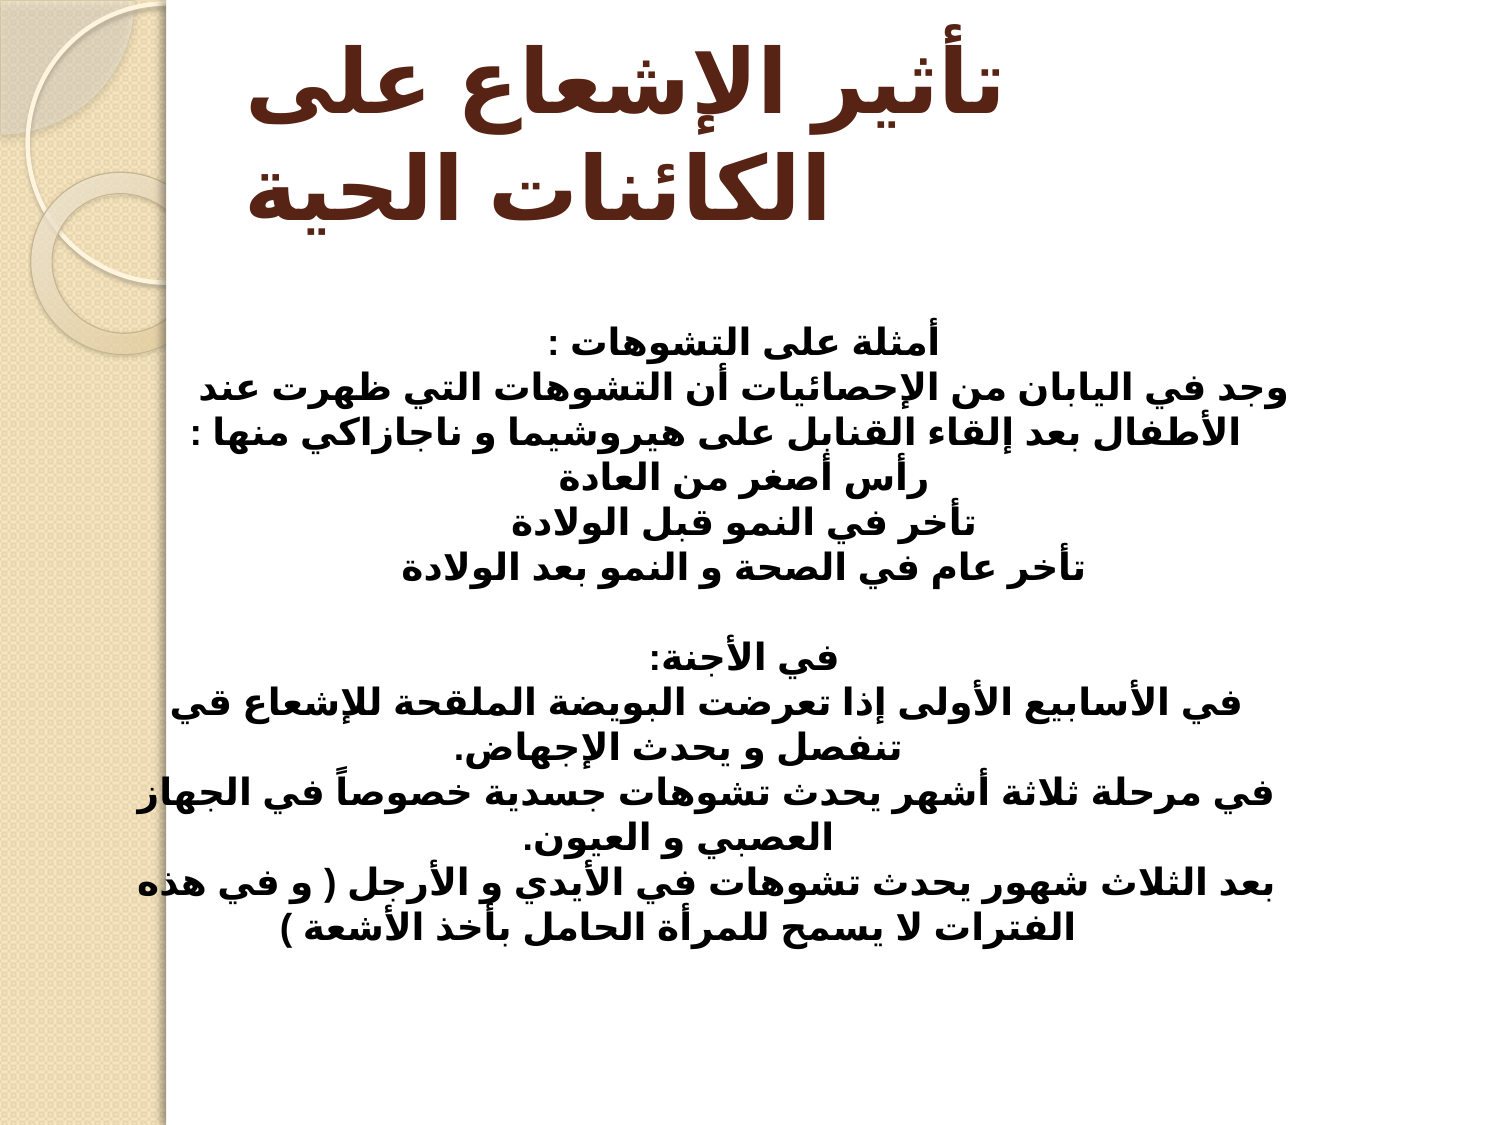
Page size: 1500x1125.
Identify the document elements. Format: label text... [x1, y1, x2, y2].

title تأثير الإشعاع على الكائنات الحية [230, 42, 1262, 220]
text_box أمثلة على التشوهات : وجد في اليابان من الإحصائيات أن التشوهات التي ظهرت عند الأطفال بعد إلقاء القنابل على هيروشيما و ناجازاكي منها : رأس أصغر من العادة تأخر في النمو قبل الولادة تأخر عام في الصحة و النمو بعد الولادة في الأجنة: في الأسابيع الأولى إذا تعرضت البويضة الملقحة للإشعاع قي تنفصل و يحدث الإجهاض. في مرحلة ثلاثة أشهر يحدث تشوهات جسدية خصوصاً في الجهاز العصبي و العيون. بعد الثلاث شهور يحدث تشوهات في الأيدي و الأرجل ( و في هذه الفترات لا يسمح للمرأة الحامل بأخذ الأشعة ) [112, 310, 1376, 956]
